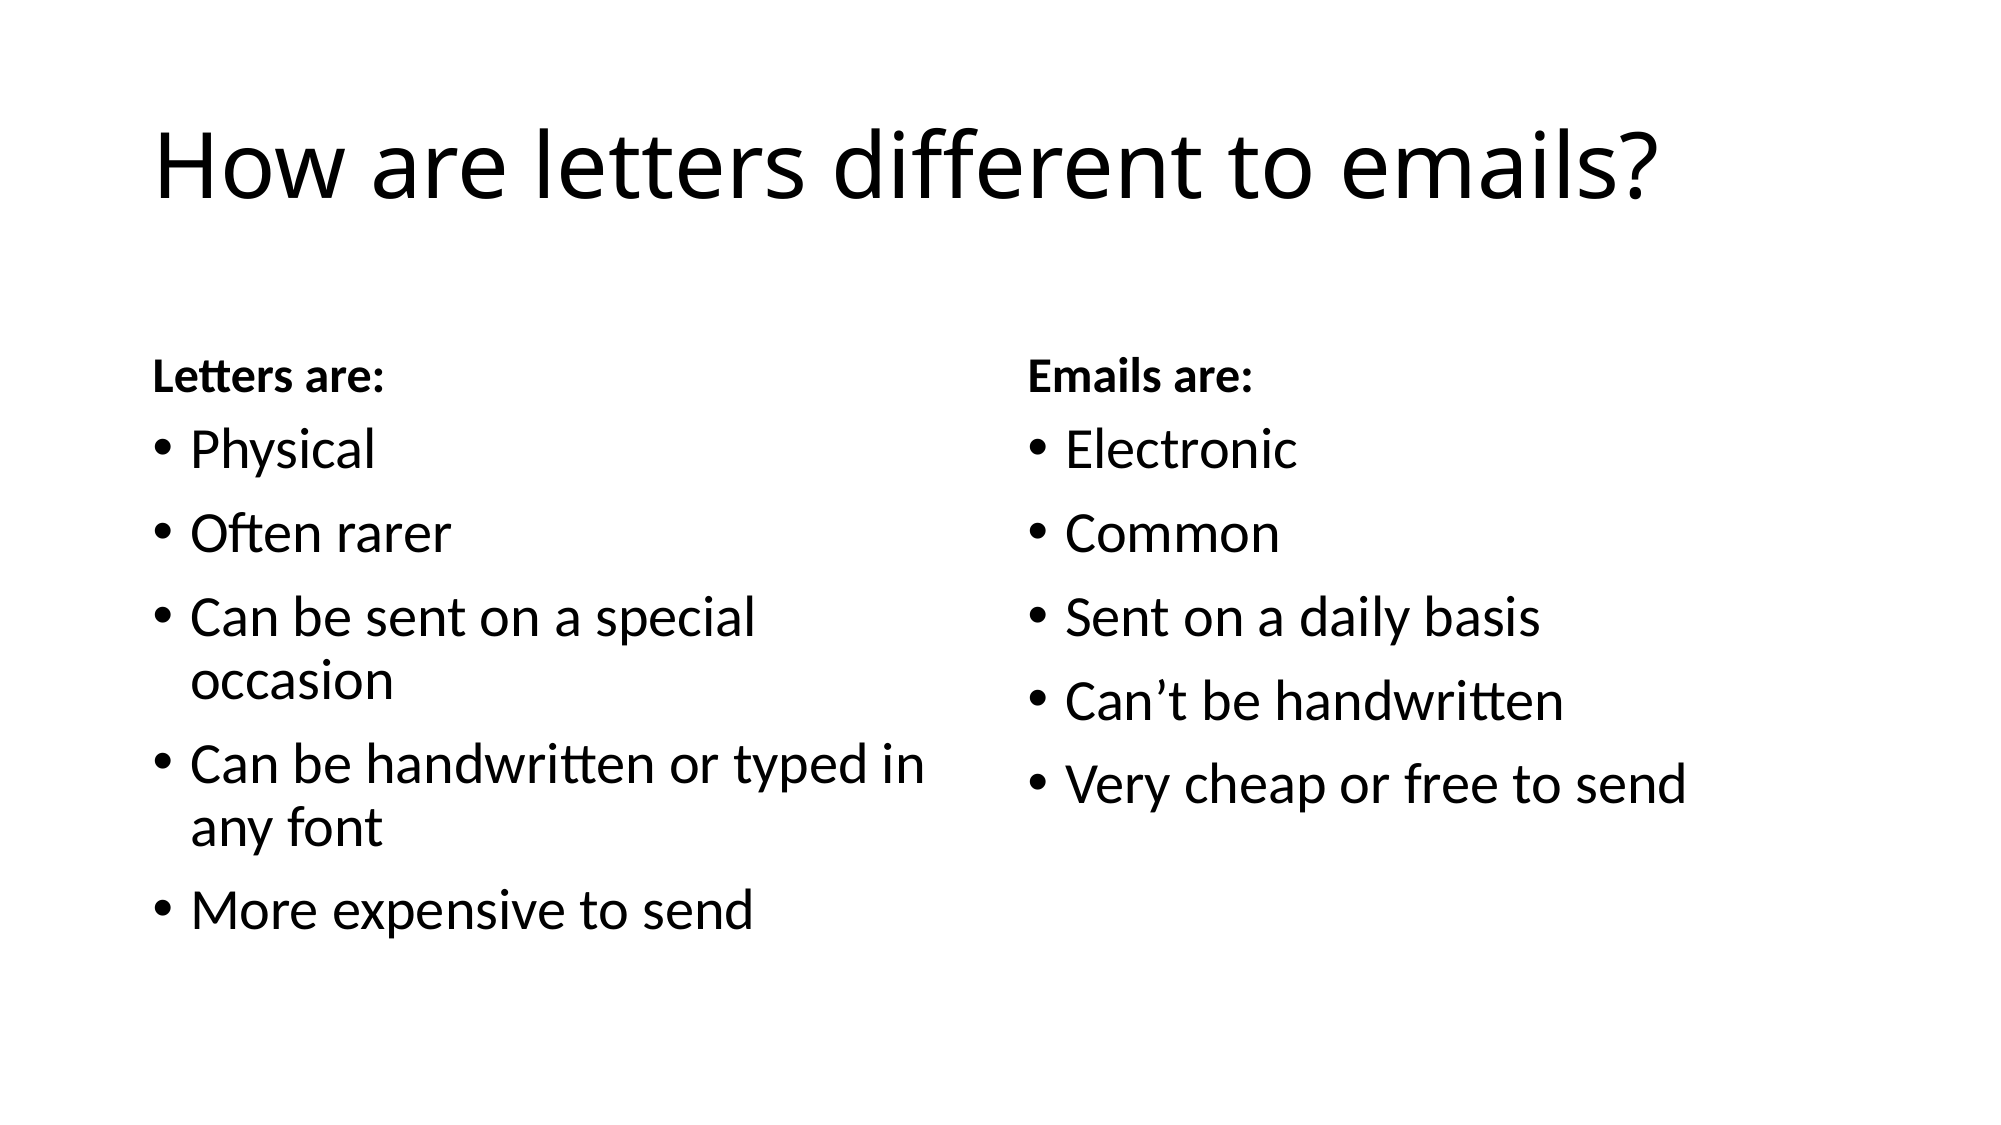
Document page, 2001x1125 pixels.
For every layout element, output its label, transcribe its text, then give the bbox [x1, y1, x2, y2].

list Letters are: [137, 275, 984, 410]
title How are letters different to emails? [137, 59, 1863, 278]
list Emails are: [1012, 275, 1863, 410]
list Electronic Common Sent on a daily basis Can’t be handwritten Very cheap or free to send [1012, 410, 1863, 1016]
list Physical Often rarer Can be sent on a special occasion Can be handwritten or typed in any font More expensive to send [137, 410, 984, 1016]
